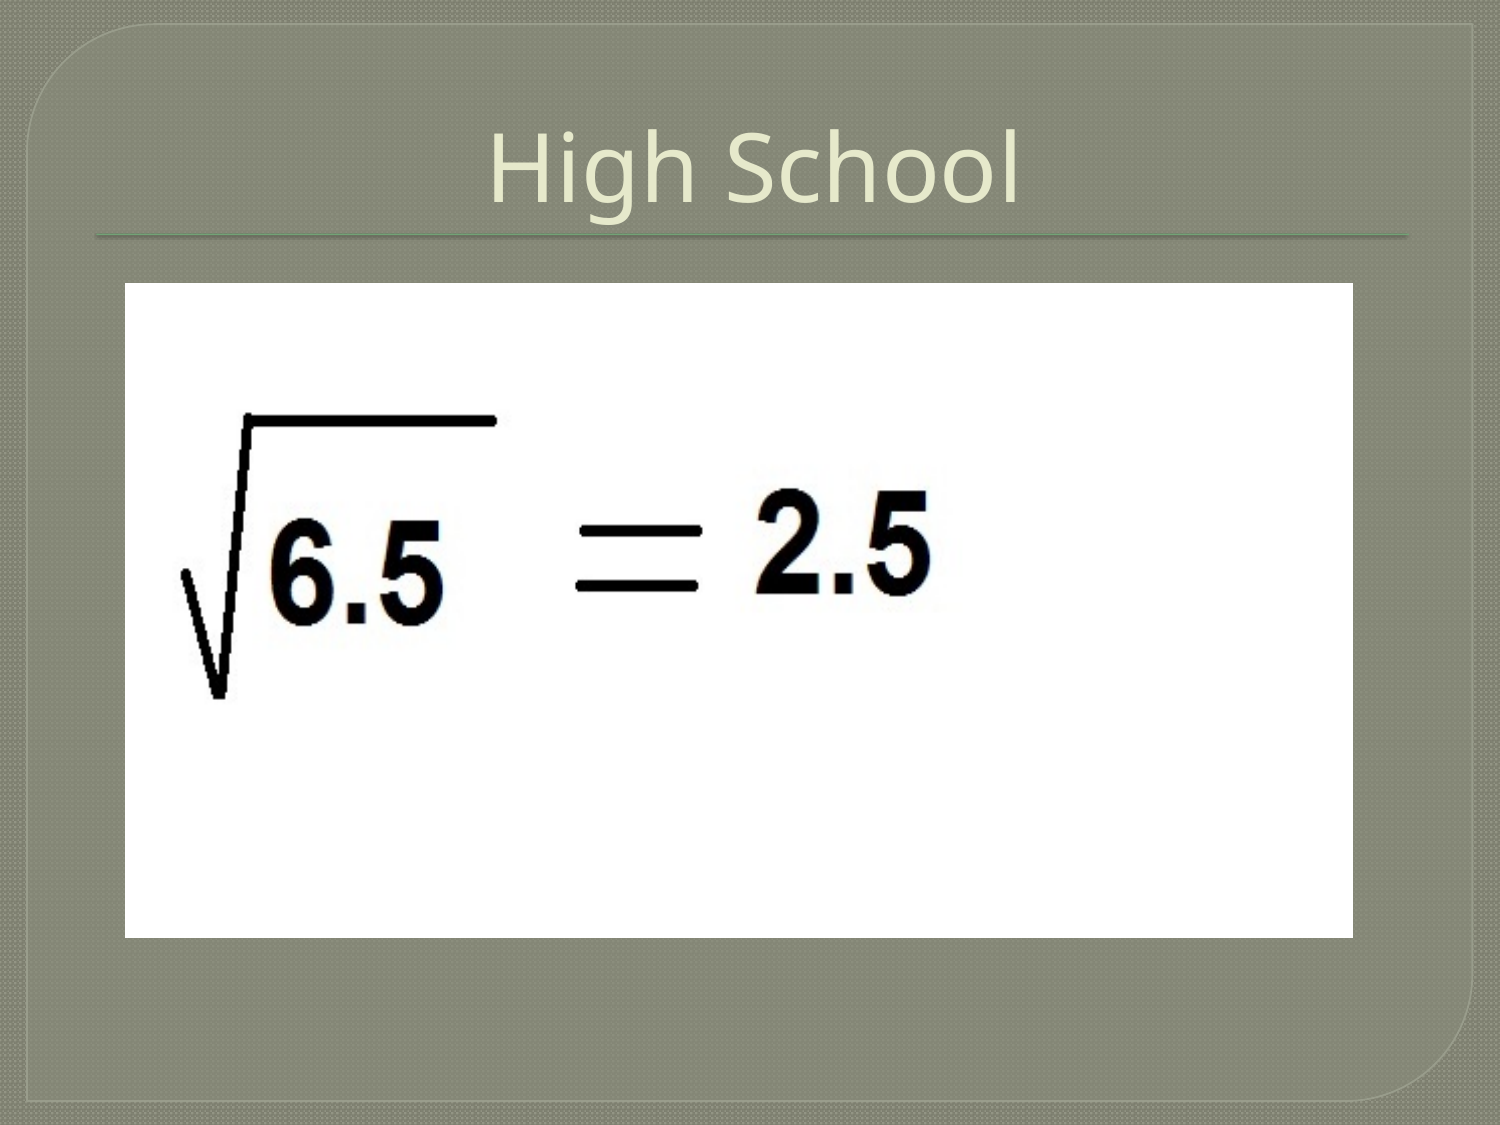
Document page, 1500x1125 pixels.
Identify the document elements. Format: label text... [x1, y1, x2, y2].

title High School [75, 41, 1425, 230]
list [75, 270, 1425, 1013]
picture [124, 283, 1353, 938]
